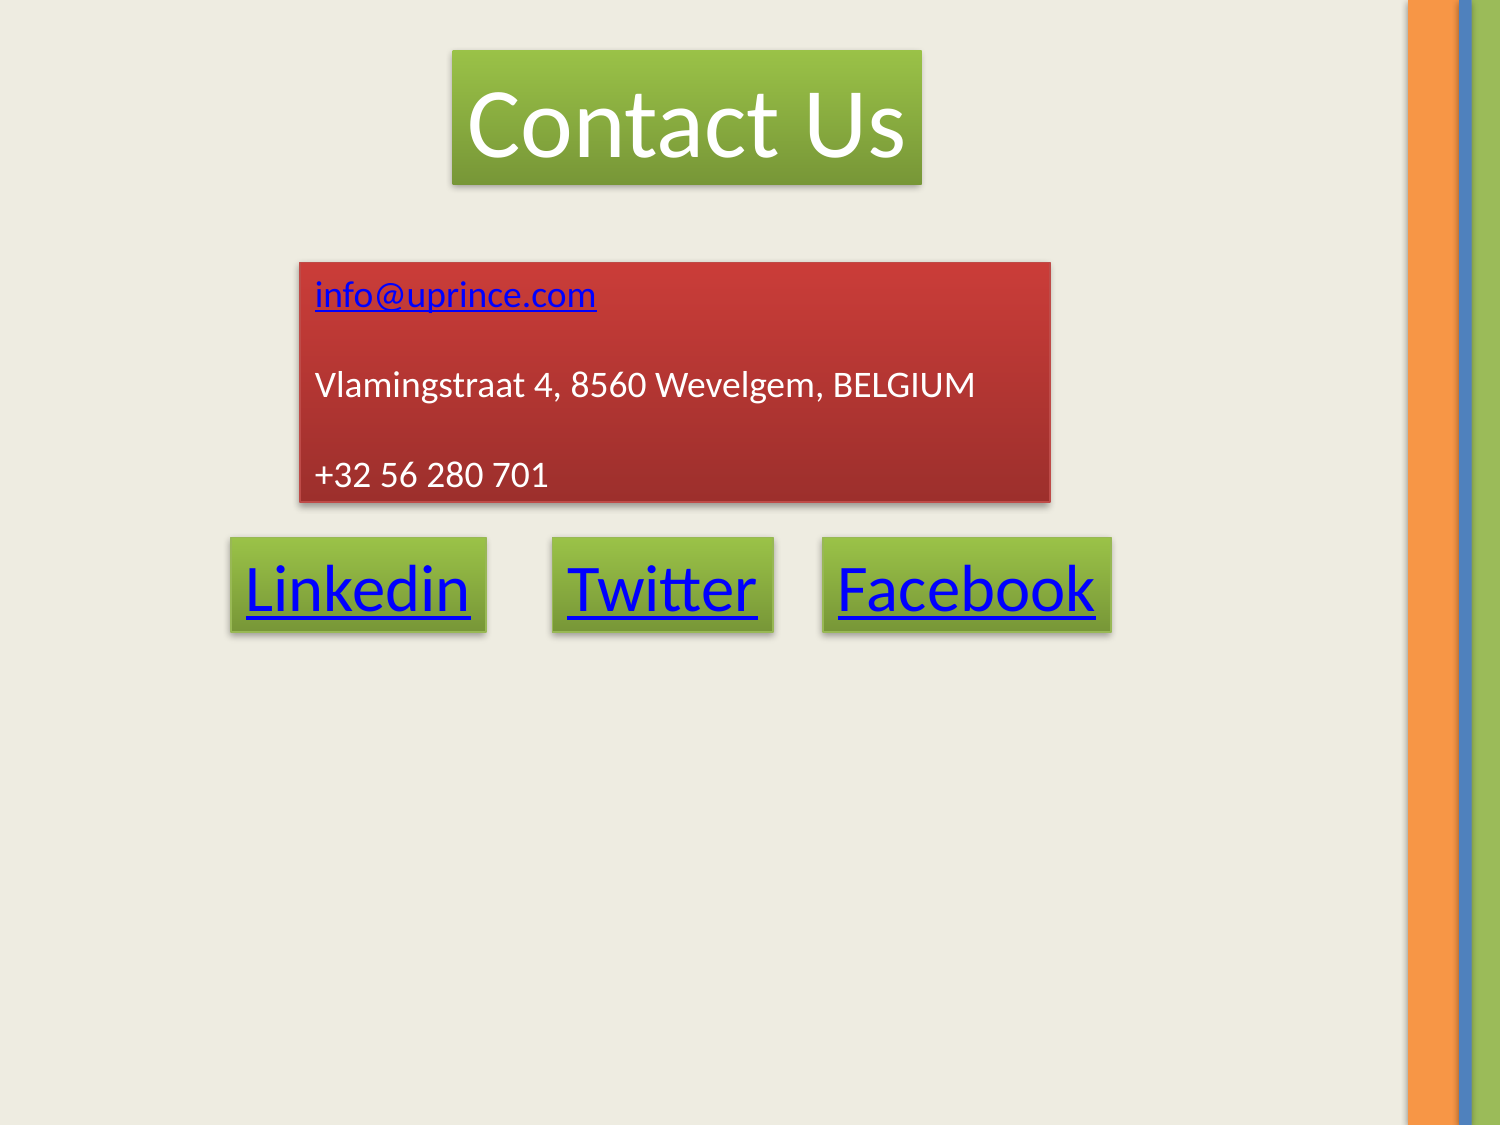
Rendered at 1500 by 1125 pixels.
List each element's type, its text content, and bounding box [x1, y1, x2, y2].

text_box Linkedin [230, 537, 487, 633]
text_box Facebook [822, 537, 1112, 633]
text_box info@uprince.com Vlamingstraat 4, 8560 Wevelgem, BELGIUM +32 56 280 701 [299, 262, 1051, 503]
text_box Twitter [552, 537, 774, 633]
text_box Contact Us [452, 50, 922, 185]
